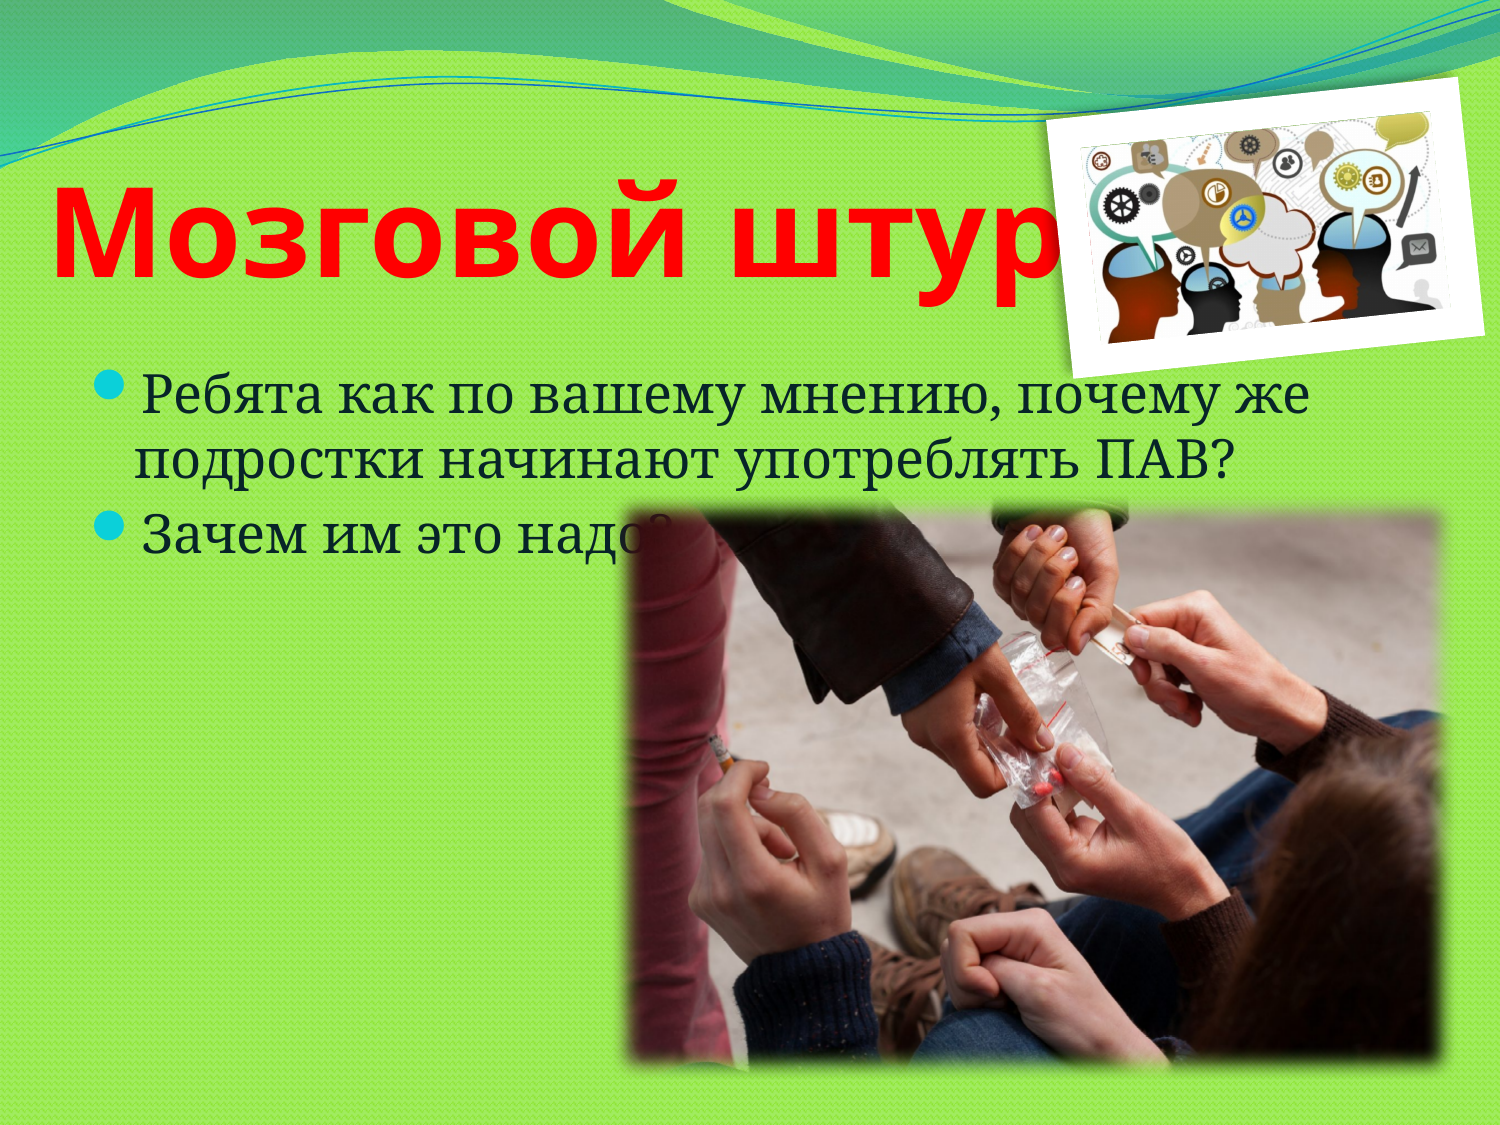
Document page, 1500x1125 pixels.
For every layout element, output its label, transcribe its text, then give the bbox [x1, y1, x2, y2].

picture [1446, 273, 1450, 308]
picture [1101, 337, 1162, 344]
list Ребята как по вашему мнению, почему же подростки начинают употреблять ПАВ? Зачем им это надо? [75, 351, 1454, 1038]
title Мозговой штурм [35, 115, 1052, 303]
picture [1089, 112, 1442, 327]
picture [609, 491, 1460, 1083]
